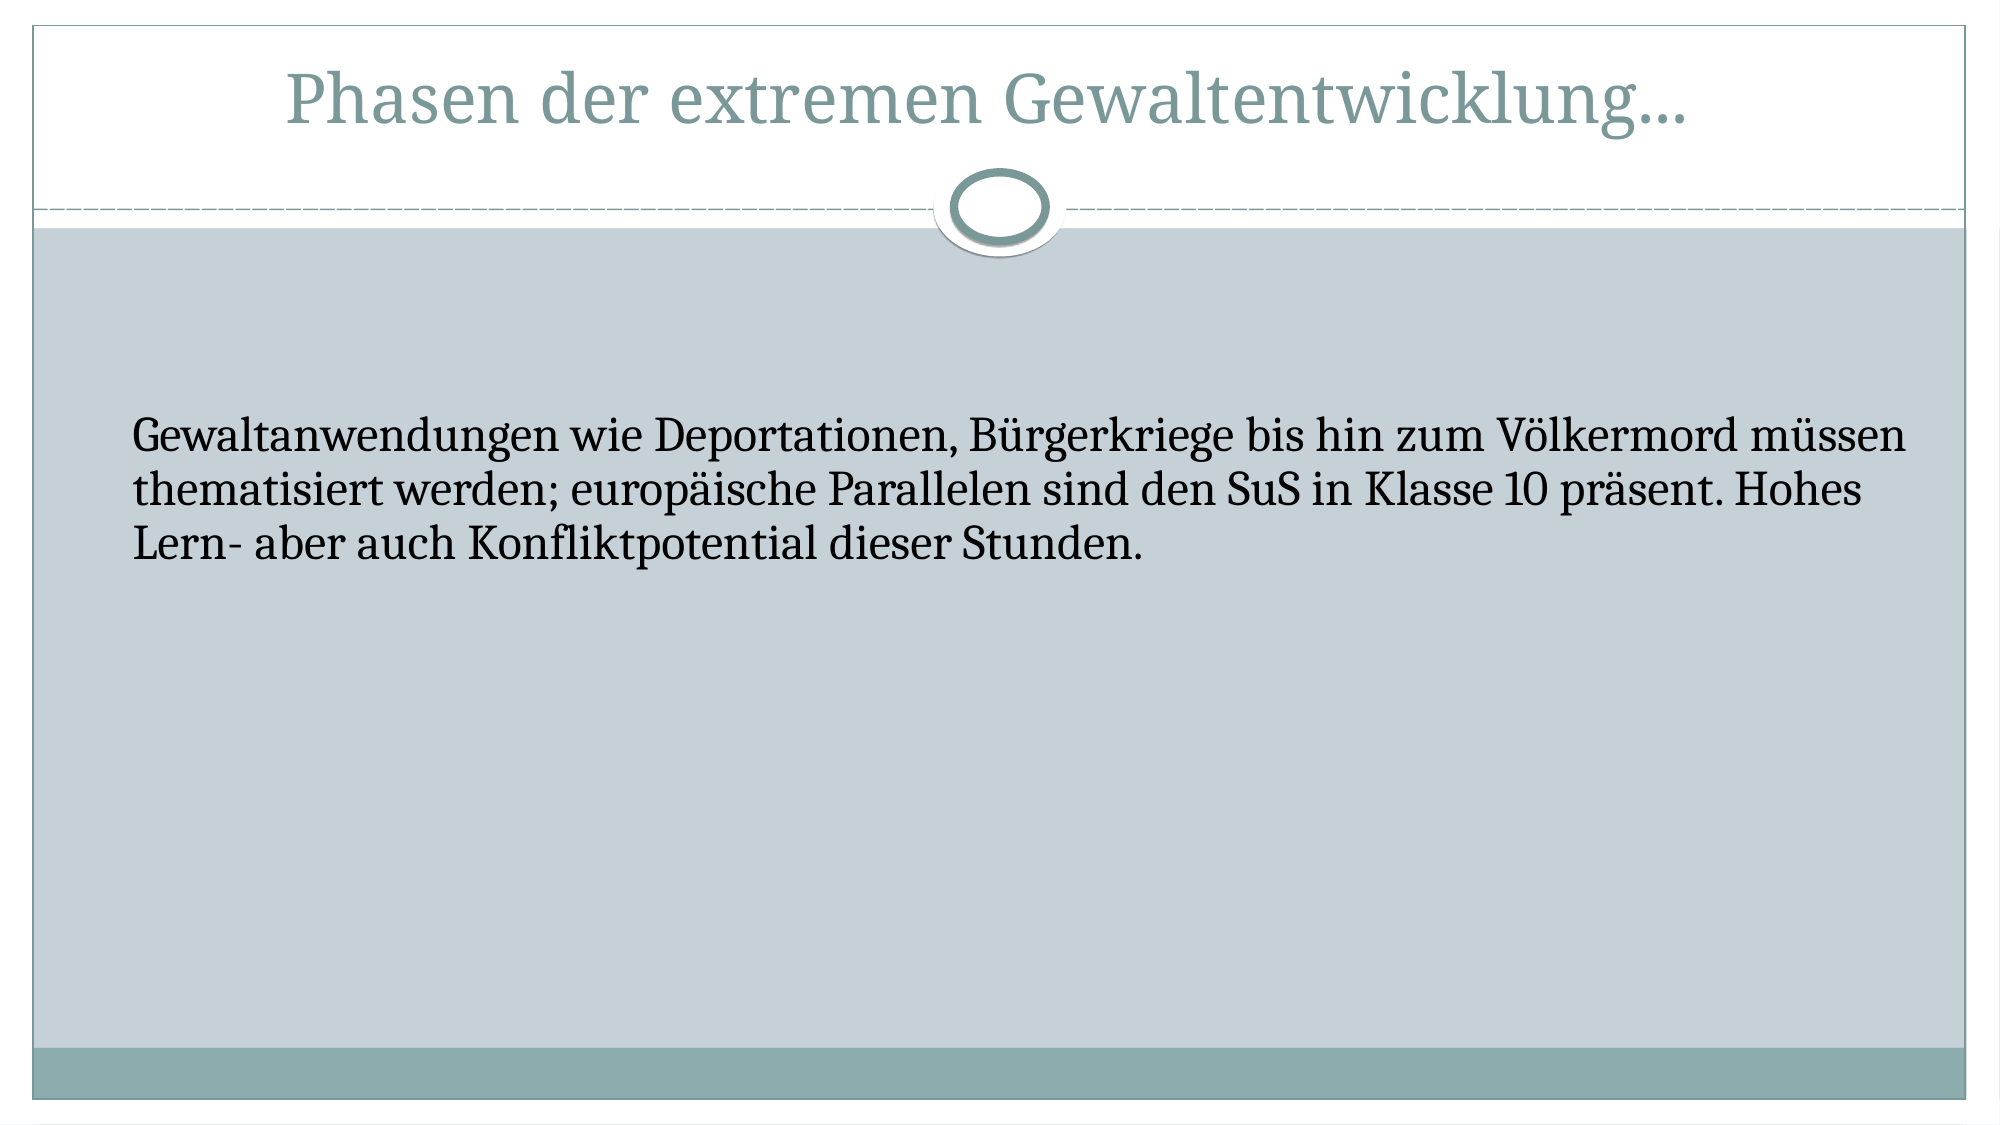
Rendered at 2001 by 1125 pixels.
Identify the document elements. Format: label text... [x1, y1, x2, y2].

text_box Phasen der extremen Gewaltentwicklung... [61, 37, 1933, 145]
subtitle Gewaltanwendungen wie Deportationen, Bürgerkriege bis hin zum Völkermord müssen thematisiert werden; europäische Parallelen sind den SuS in Klasse 10 präsent. Hohes Lern- aber auch Konfliktpotential dieser Stunden. [132, 437, 1933, 625]
